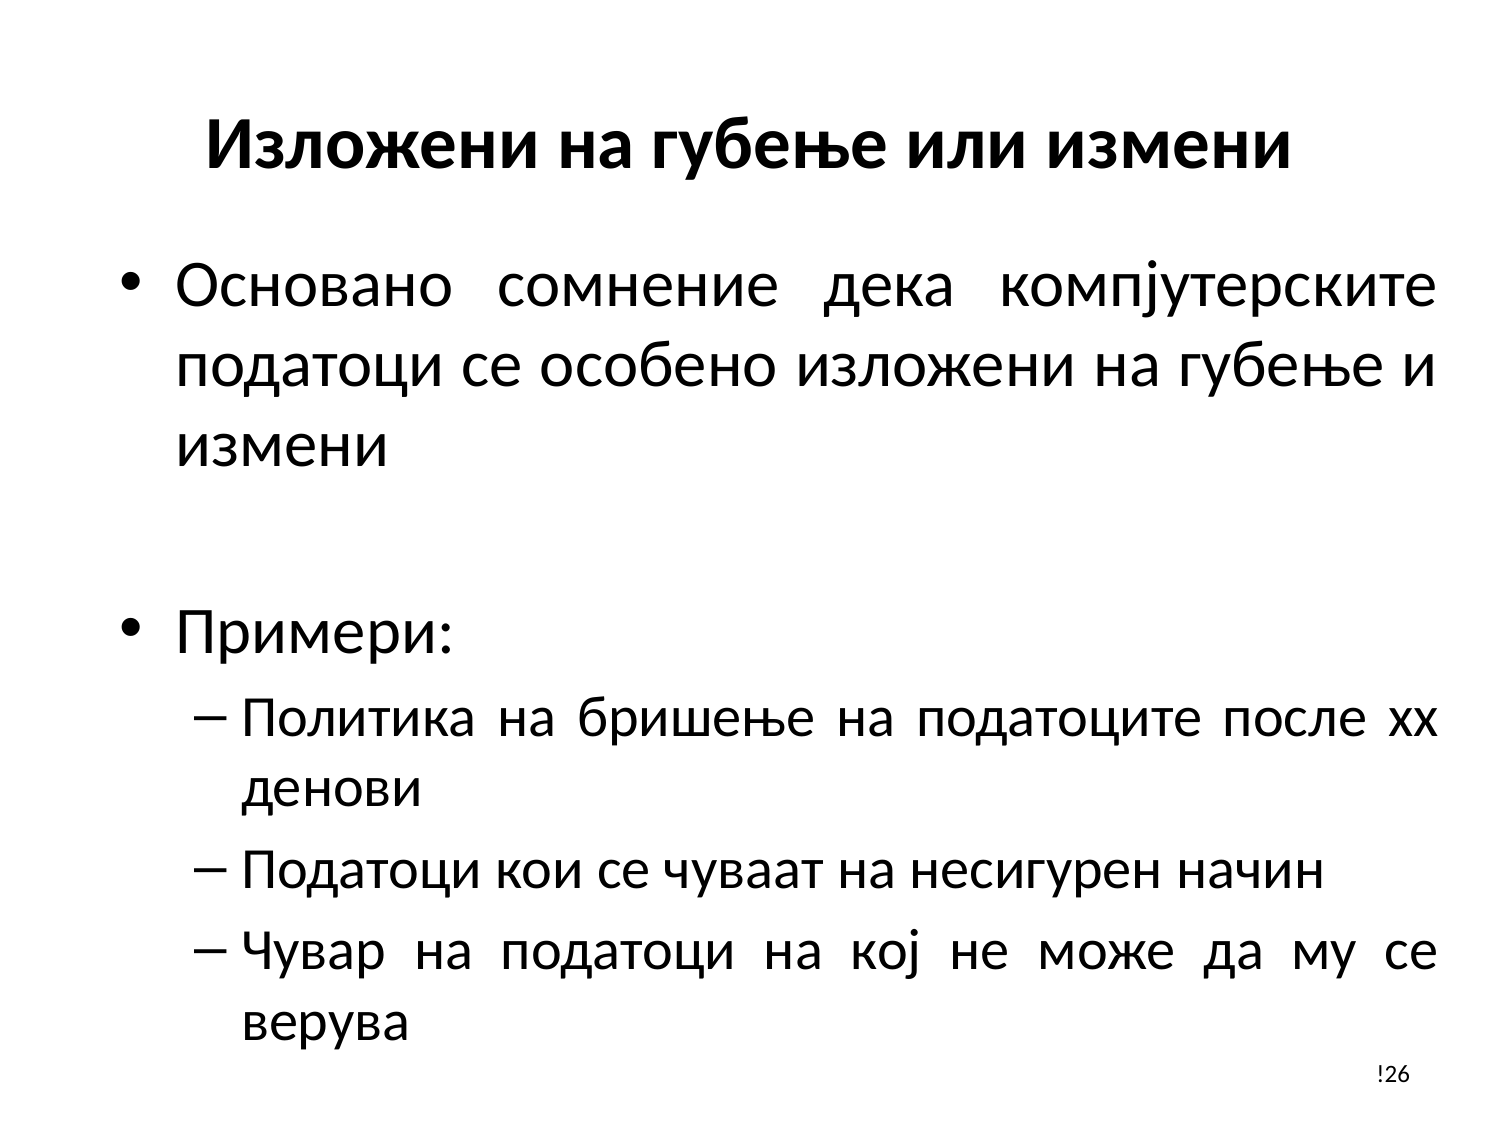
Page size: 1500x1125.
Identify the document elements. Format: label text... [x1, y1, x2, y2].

list Основано сомнение дека компјутерските податоци се особено изложени на губење и измени Примери: Политика на бришење на податоците после хх денови Податоци кои се чуваат на несигурен начин Чувар на податоци на кој не може да му се верува [103, 232, 1455, 922]
slide_number !26 [1074, 1042, 1425, 1103]
title Изложени на губење или измени [74, 44, 1426, 233]
